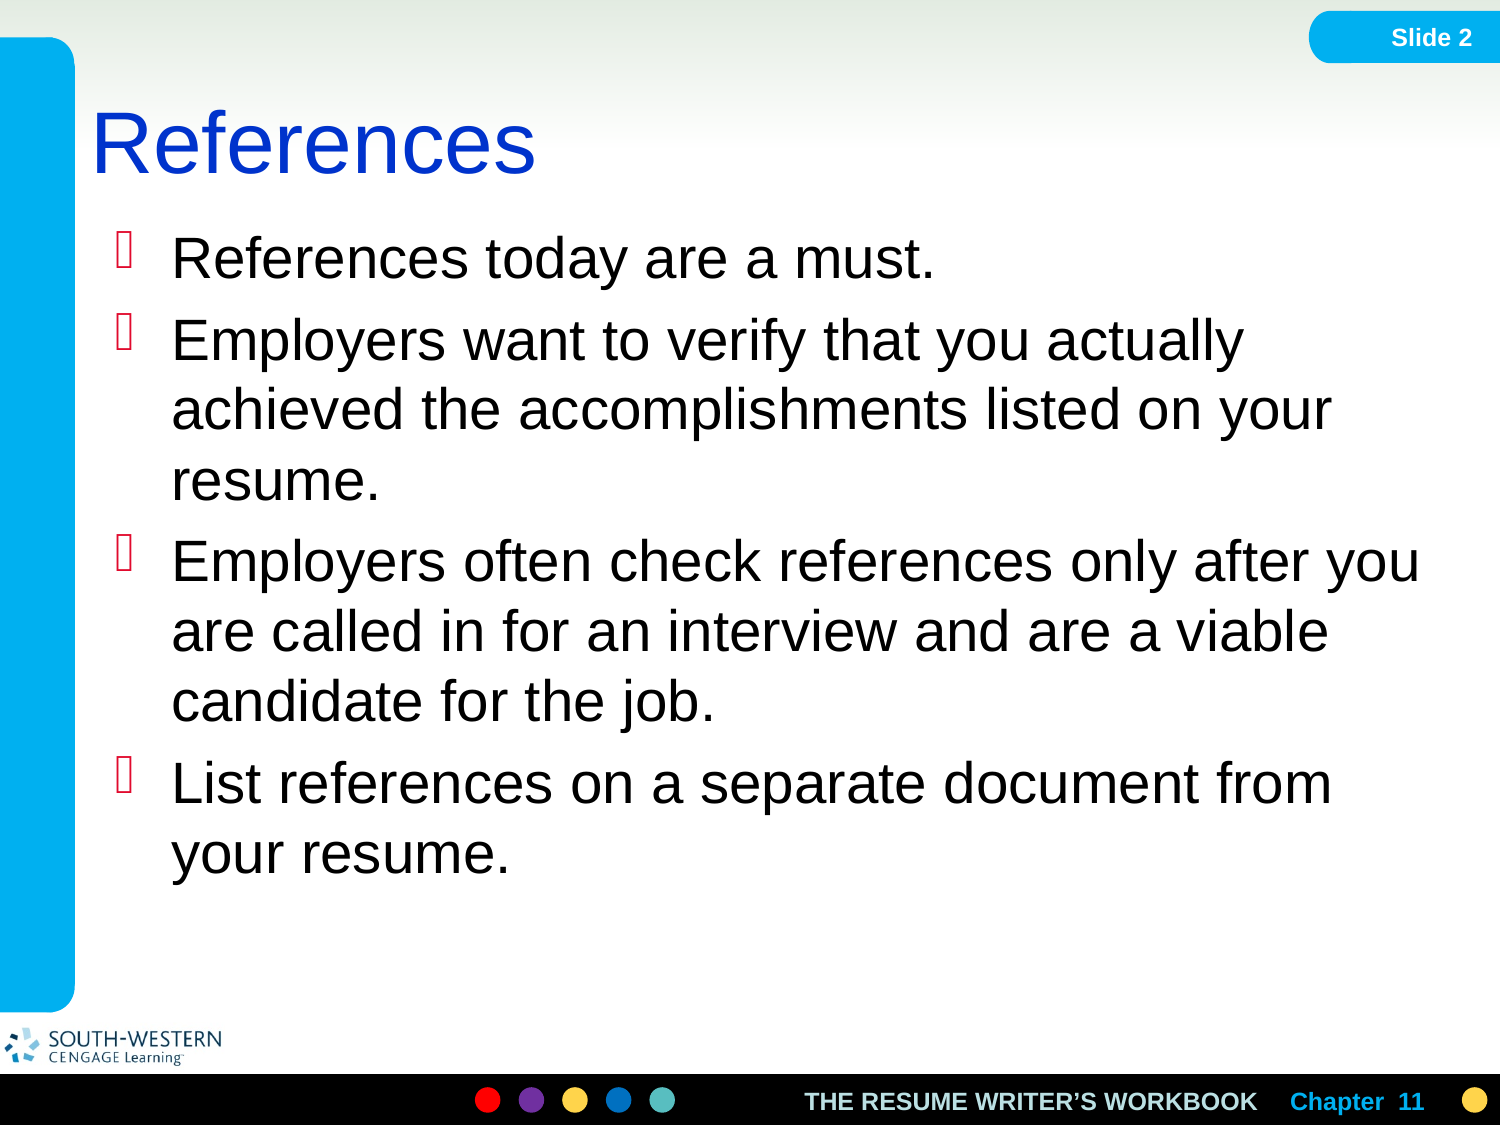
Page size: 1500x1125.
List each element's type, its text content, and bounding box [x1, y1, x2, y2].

slide_number Slide 2 [1312, 13, 1488, 93]
title References [74, 44, 1426, 233]
list References today are a must. Employers want to verify that you actually achieved the accomplishments listed on your resume. Employers often check references only after you are called in for an interview and are a viable candidate for the job. List references on a separate document from your resume. [99, 212, 1451, 956]
picture [0, 1022, 225, 1073]
footer Chapter 11 [1274, 1075, 1476, 1125]
